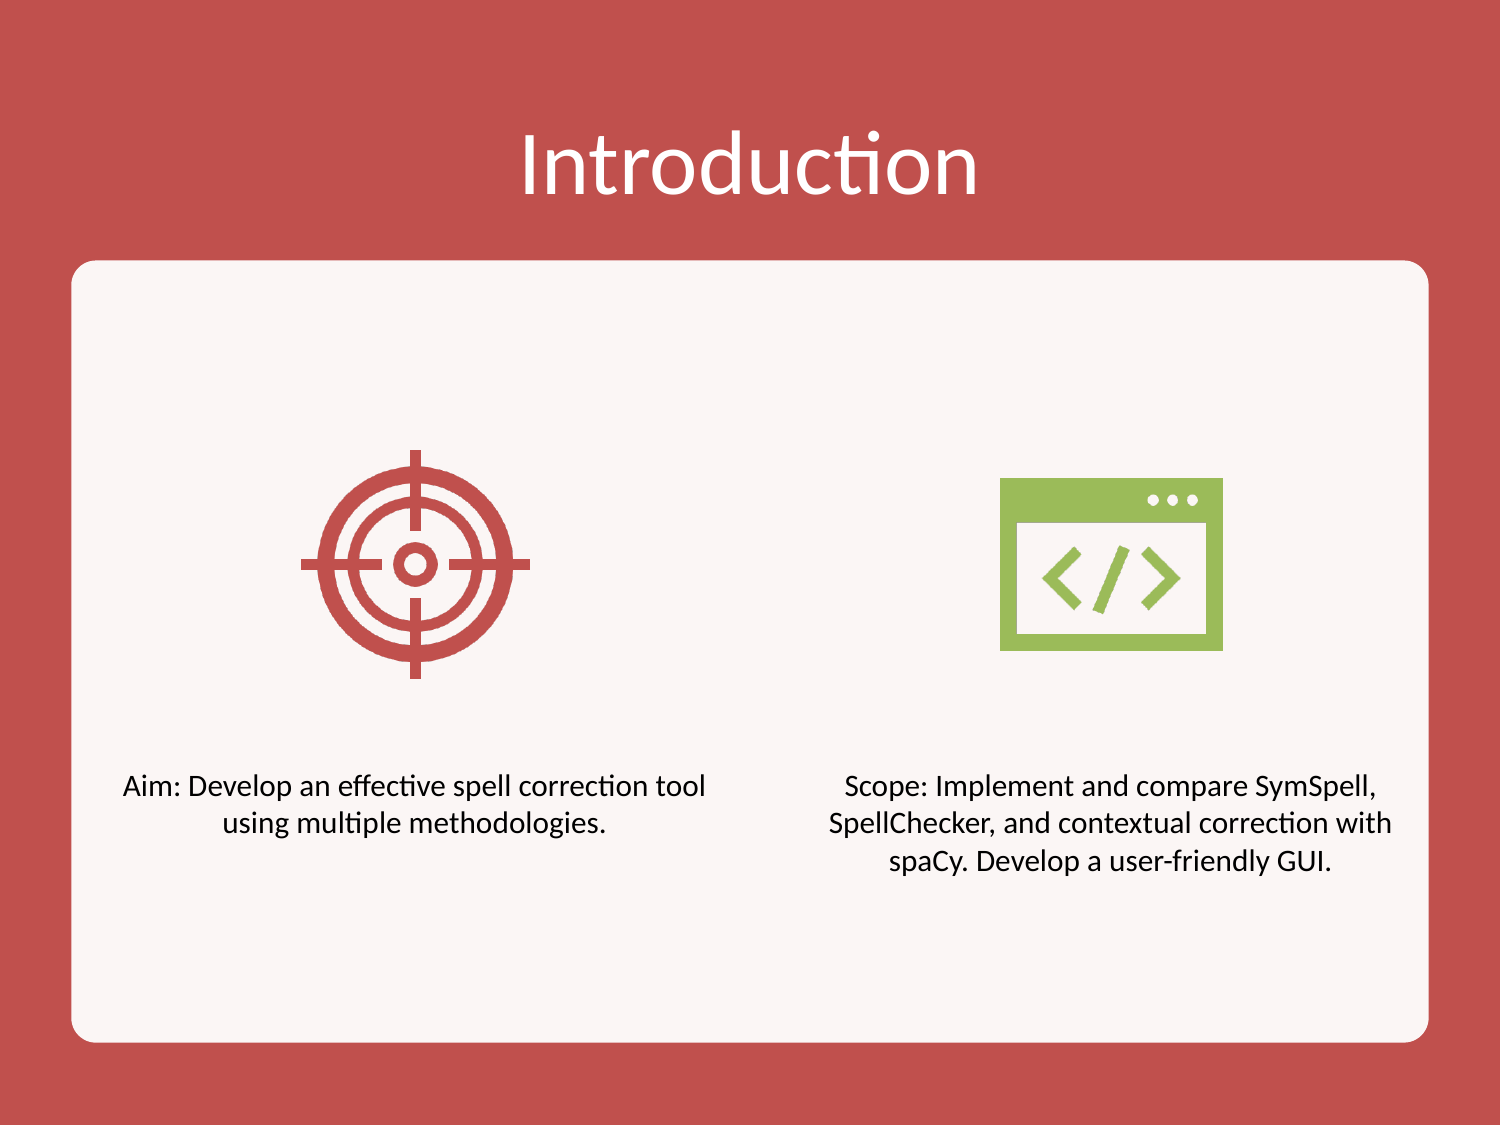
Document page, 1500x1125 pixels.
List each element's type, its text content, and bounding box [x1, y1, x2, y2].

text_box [115, 299, 1411, 1015]
title Introduction [103, 75, 1397, 241]
text_box [0, 0, 1500, 1125]
text_box [69, 258, 1431, 1045]
